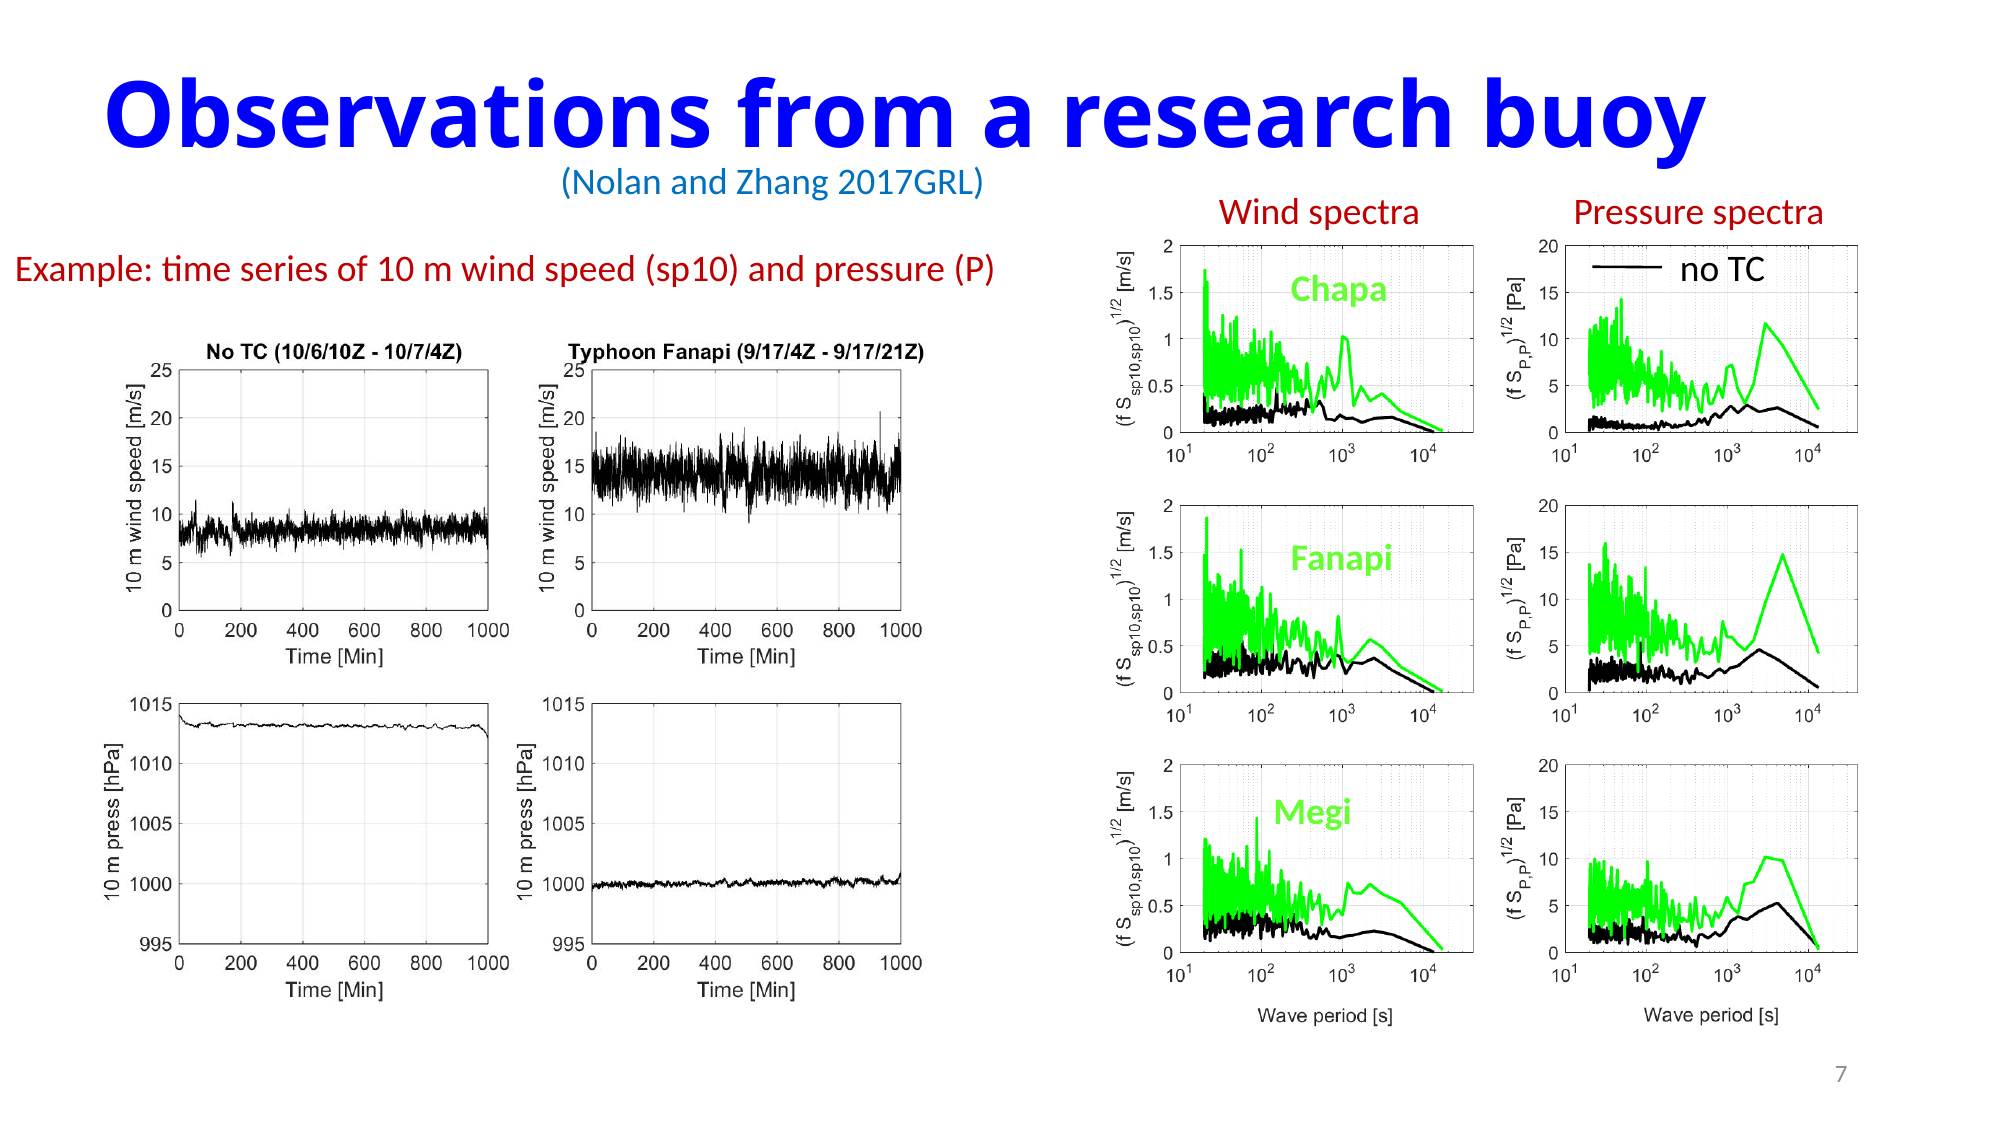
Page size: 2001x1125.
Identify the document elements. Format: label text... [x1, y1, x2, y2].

picture [57, 317, 995, 1020]
text_box Example: time series of 10 m wind speed (sp10) and pressure (P) [0, 236, 1016, 297]
slide_number 7 [1412, 1047, 1863, 1103]
title Observations from a research buoy [42, 8, 1768, 227]
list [1066, 180, 1940, 1047]
text_box (Nolan and Zhang 2017GRL) [545, 149, 1003, 210]
